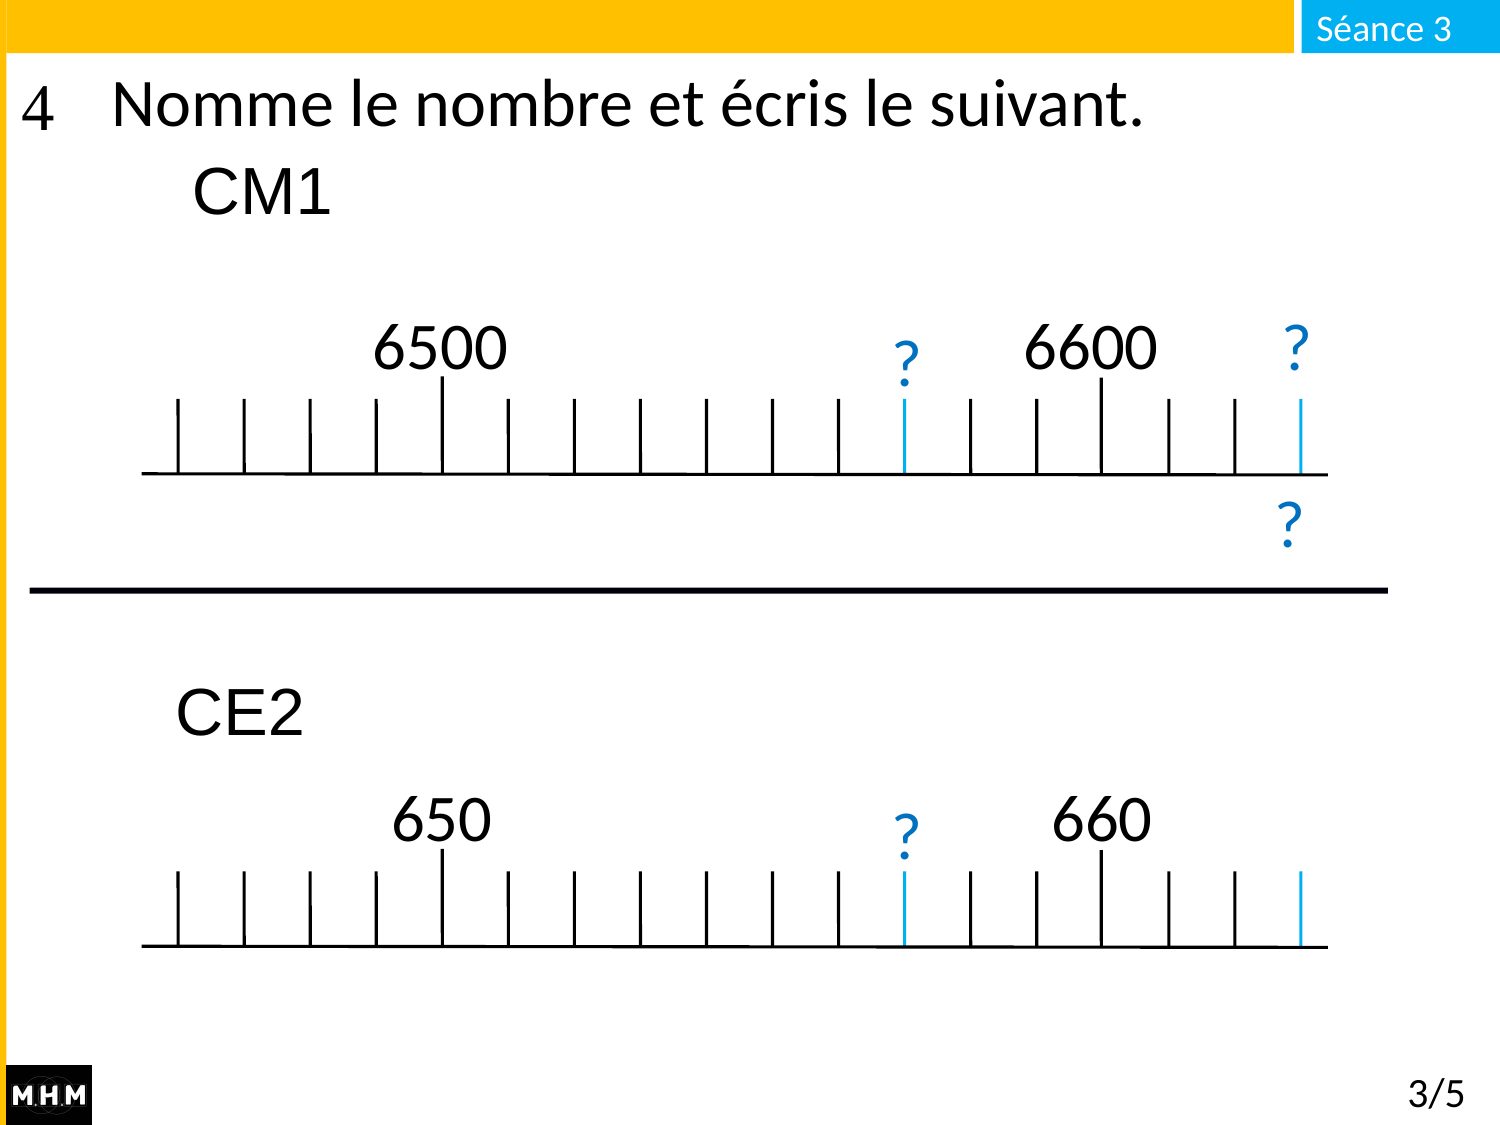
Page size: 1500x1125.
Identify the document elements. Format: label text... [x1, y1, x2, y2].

text_box ? [1259, 483, 1326, 569]
list 3/5 [1373, 1064, 1500, 1125]
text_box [141, 295, 1328, 476]
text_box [141, 767, 1328, 948]
text_box CE2 [160, 661, 1194, 766]
text_box CM1 [177, 140, 1211, 293]
picture [6, 1065, 92, 1125]
title Nomme le nombre et écris le suivant. [96, 60, 1391, 150]
